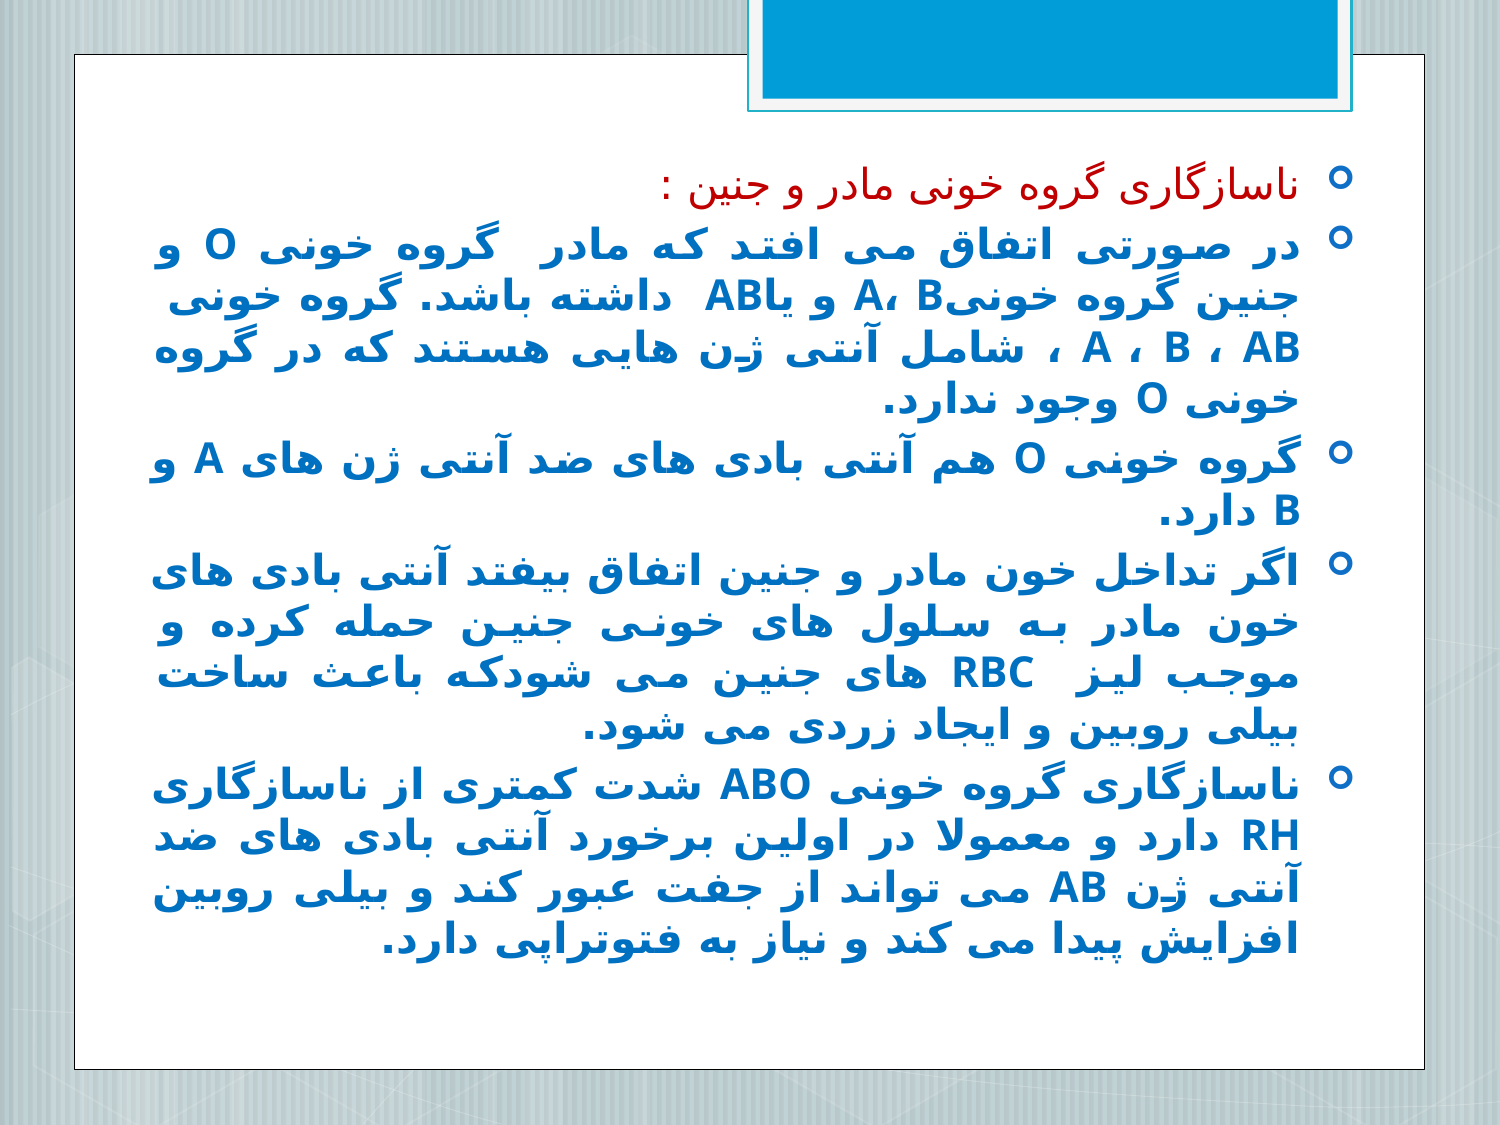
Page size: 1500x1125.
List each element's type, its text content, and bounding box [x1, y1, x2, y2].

list ناسازگاری گروه خونی مادر و جنین : در صورتی اتفاق می افتد که مادر گروه خونی O و جنین گروه خونیA، B و یاAB داشته باشد. گروه خونی A ، B ، AB ، شامل آنتی ژن هایی هستند که در گروه خونی O وجود ندارد. گروه خونی O هم آنتی بادی های ضد آنتی ژن های A و B دارد. اگر تداخل خون مادر و جنین اتفاق بیفتد آنتی بادی های خون مادر به سلول های خونی جنین حمله کرده و موجب لیز RBC های جنین می شودکه باعث ساخت بیلی روبین و ایجاد زردی می شود. ناسازگاری گروه خونی ABO شدت کمتری از ناسازگاری RH دارد و معمولا در اولین برخورد آنتی بادی های ضد آنتی ژن AB می تواند از جفت عبور کند و بیلی روبین افزایش پیدا می کند و نیاز به فتوتراپی دارد. [135, 149, 1365, 1024]
